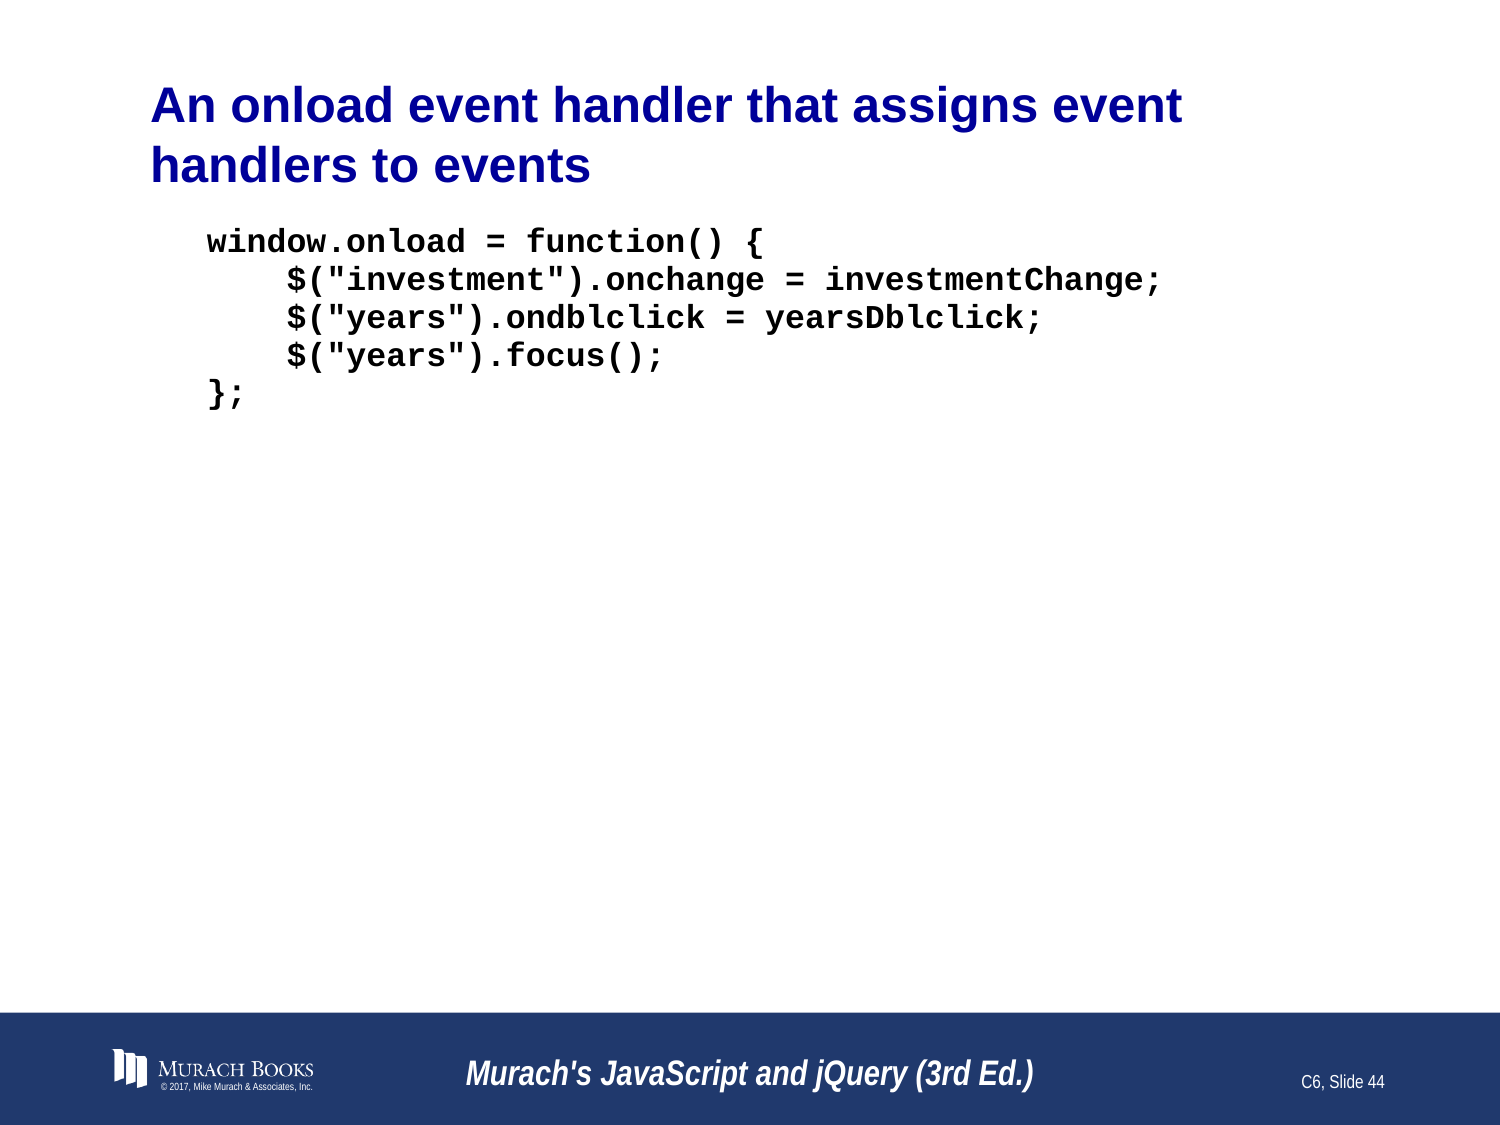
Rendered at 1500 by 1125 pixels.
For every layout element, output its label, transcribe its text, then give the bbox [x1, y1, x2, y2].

title An onload event handler that assigns event handlers to events [150, 72, 1350, 194]
slide_number C6, Slide 44 [1087, 1025, 1400, 1100]
slide_number Murach's JavaScript and jQuery (3rd Ed.) [463, 1025, 1050, 1100]
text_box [149, 224, 1348, 718]
footer © 2017, Mike Murach & Associates, Inc. [12, 1025, 463, 1100]
